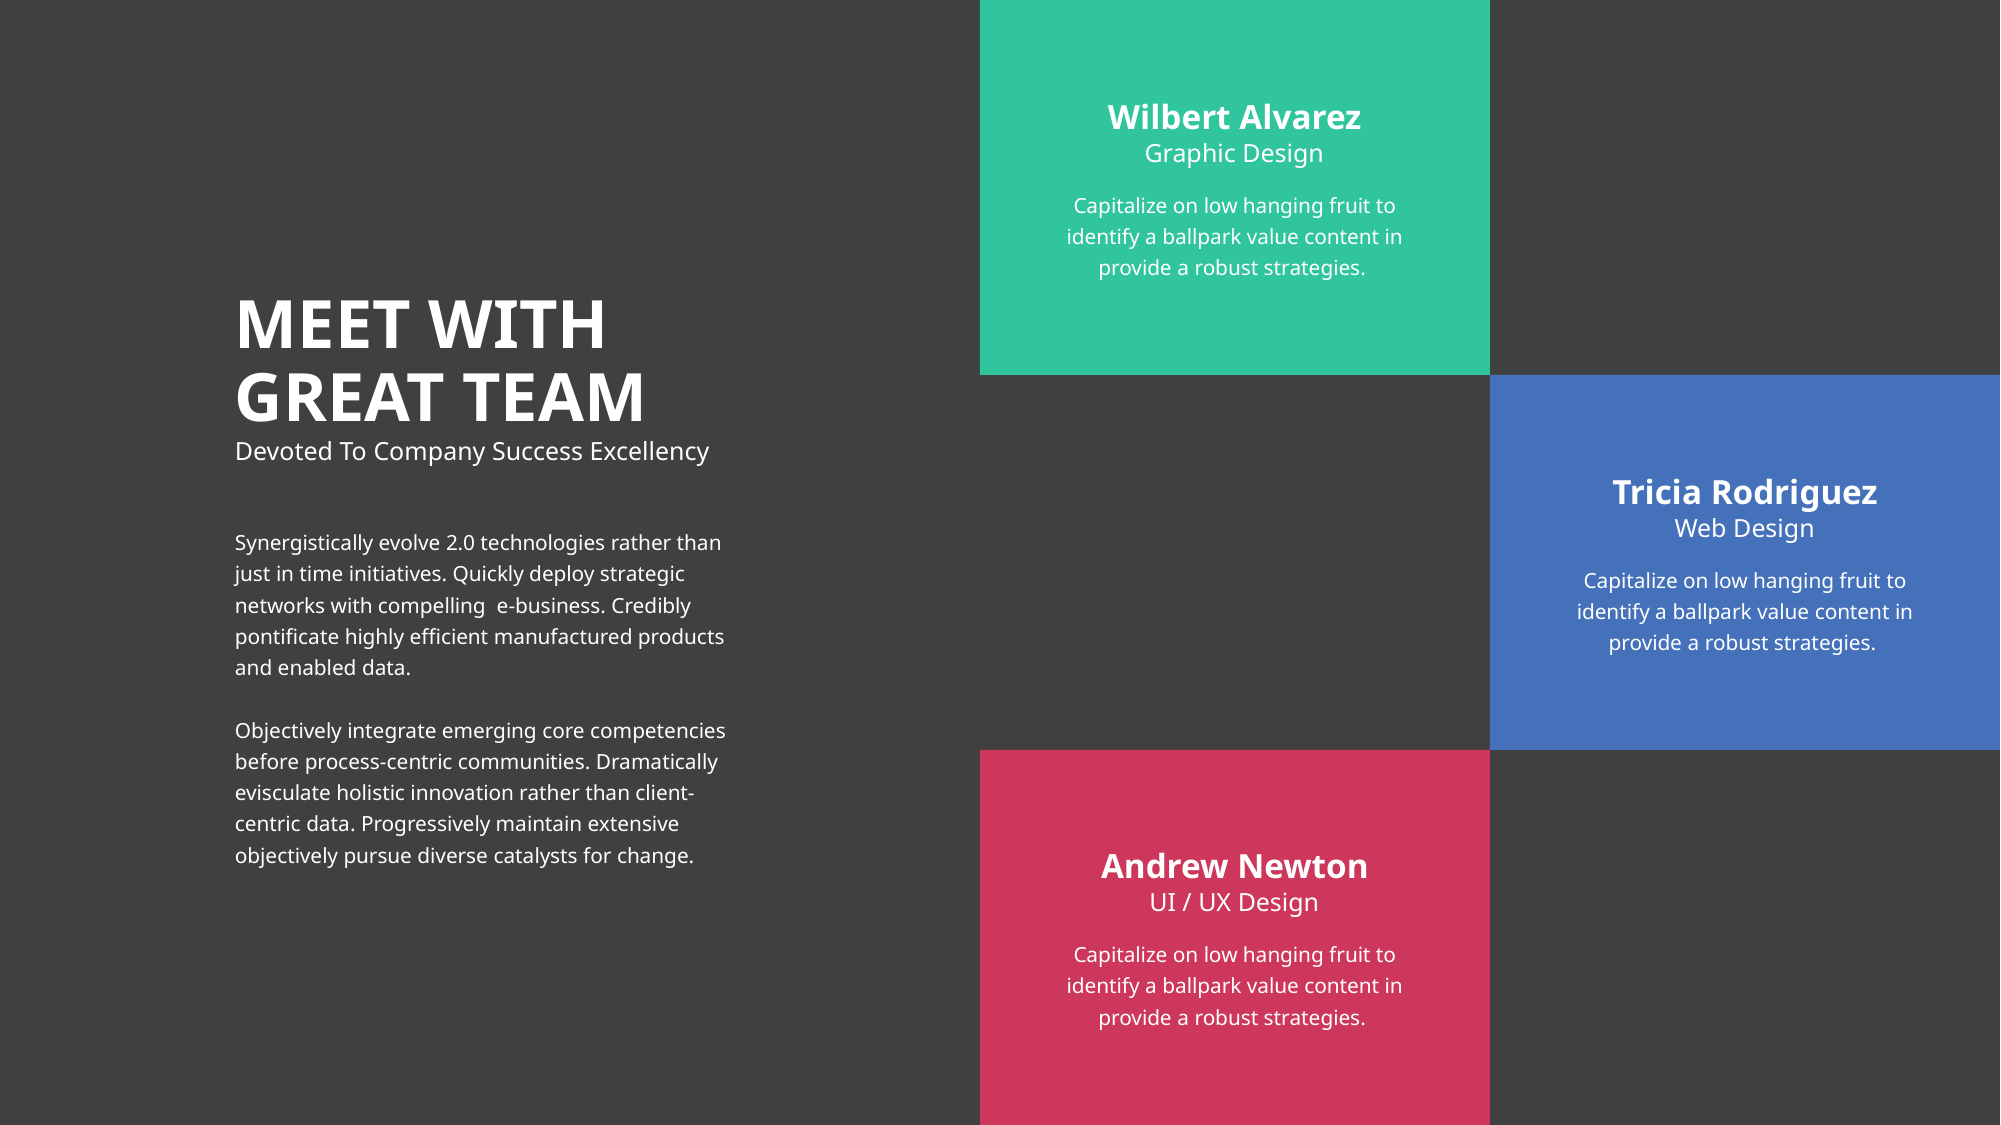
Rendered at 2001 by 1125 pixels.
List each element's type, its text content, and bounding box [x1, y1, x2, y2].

text_box [979, 0, 1489, 374]
text_box Synergistically evolve 2.0 technologies rather than just in time initiatives. Quickly deploy strategic networks with compelling e-business. Credibly pontificate highly efficient manufactured products and enabled data. Objectively integrate emerging core competencies before process-centric communities. Dramatically evisculate holistic innovation rather than client-centric data. Progressively maintain extensive objectively pursue diverse catalysts for change. [234, 523, 745, 868]
text_box [1490, 375, 2000, 749]
text_box UI / UX Design [1057, 886, 1412, 917]
text_box Capitalize on low hanging fruit to identify a ballpark value content in provide a robust strategies. [1057, 186, 1412, 280]
text_box Capitalize on low hanging fruit to identify a ballpark value content in provide a robust strategies. [1057, 935, 1412, 1030]
text_box Andrew Newton [1057, 845, 1412, 886]
text_box Tricia Rodriguez [1568, 471, 1923, 512]
text_box [979, 750, 1489, 1125]
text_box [234, 288, 745, 466]
text_box Web Design [1567, 512, 1922, 543]
text_box Wilbert Alvarez [1057, 96, 1412, 137]
text_box Graphic Design [1057, 137, 1412, 168]
text_box Capitalize on low hanging fruit to identify a ballpark value content in provide a robust strategies. [1568, 561, 1922, 655]
picture [979, 0, 2000, 1125]
